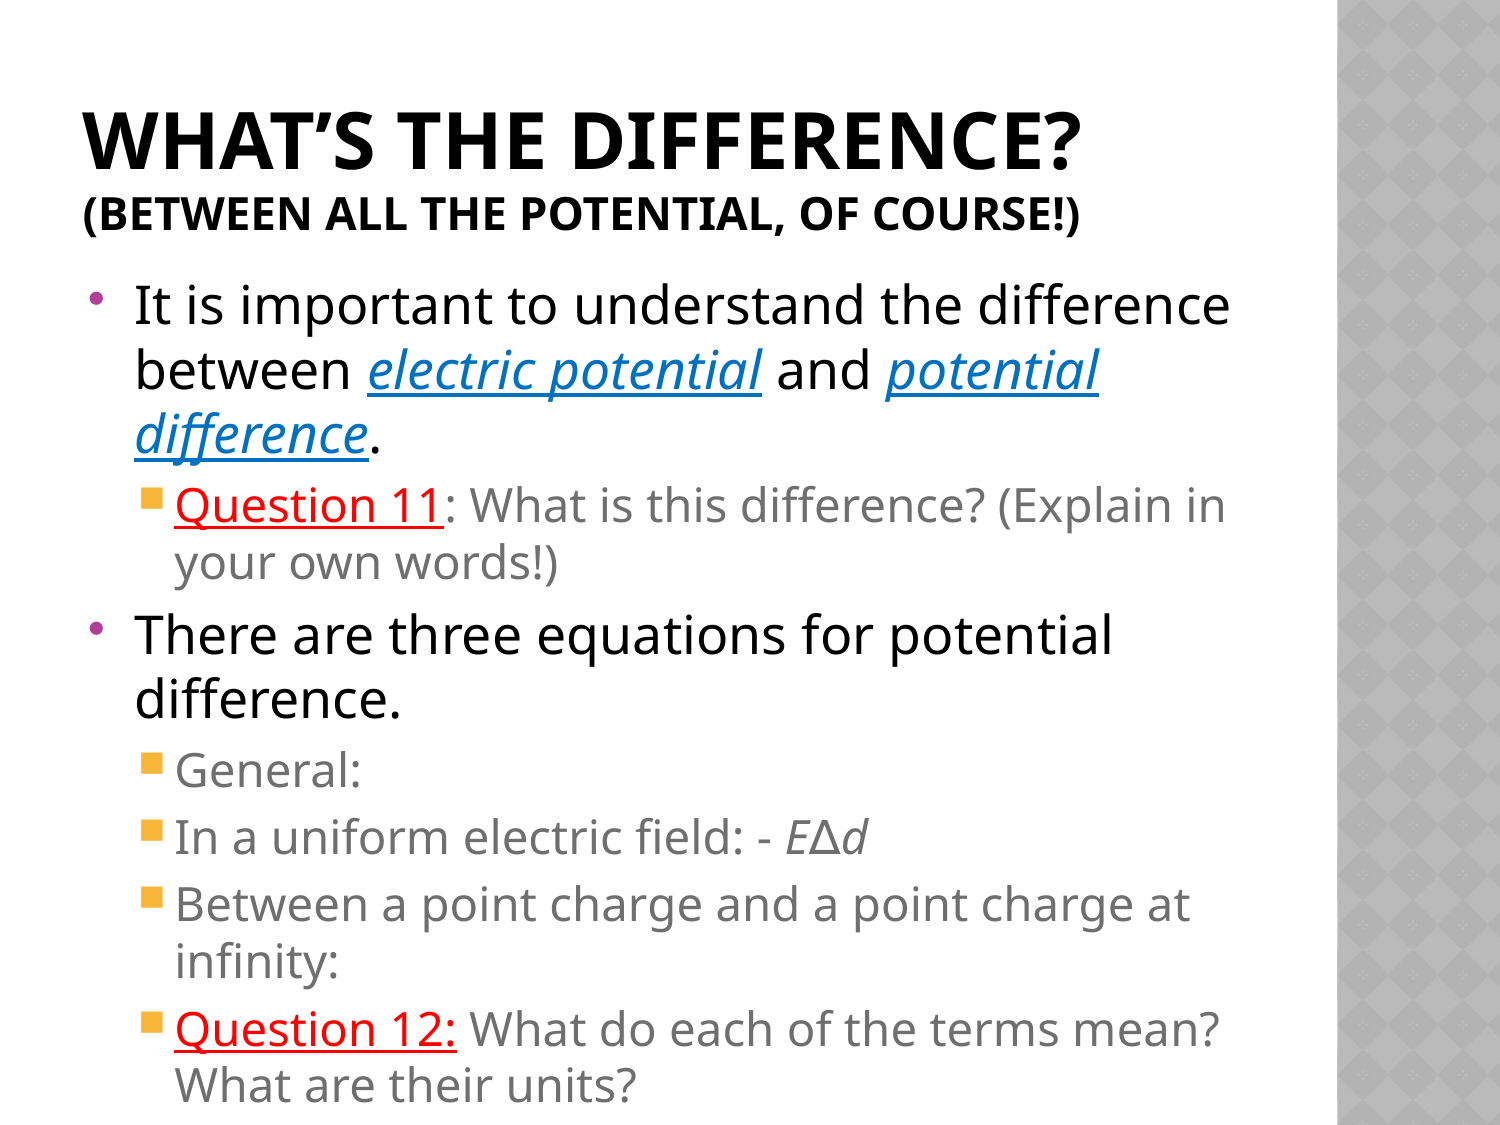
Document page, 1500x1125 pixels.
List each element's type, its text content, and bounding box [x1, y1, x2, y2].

title What’s the difference? (between all the potential, of course!) [75, 52, 1263, 240]
